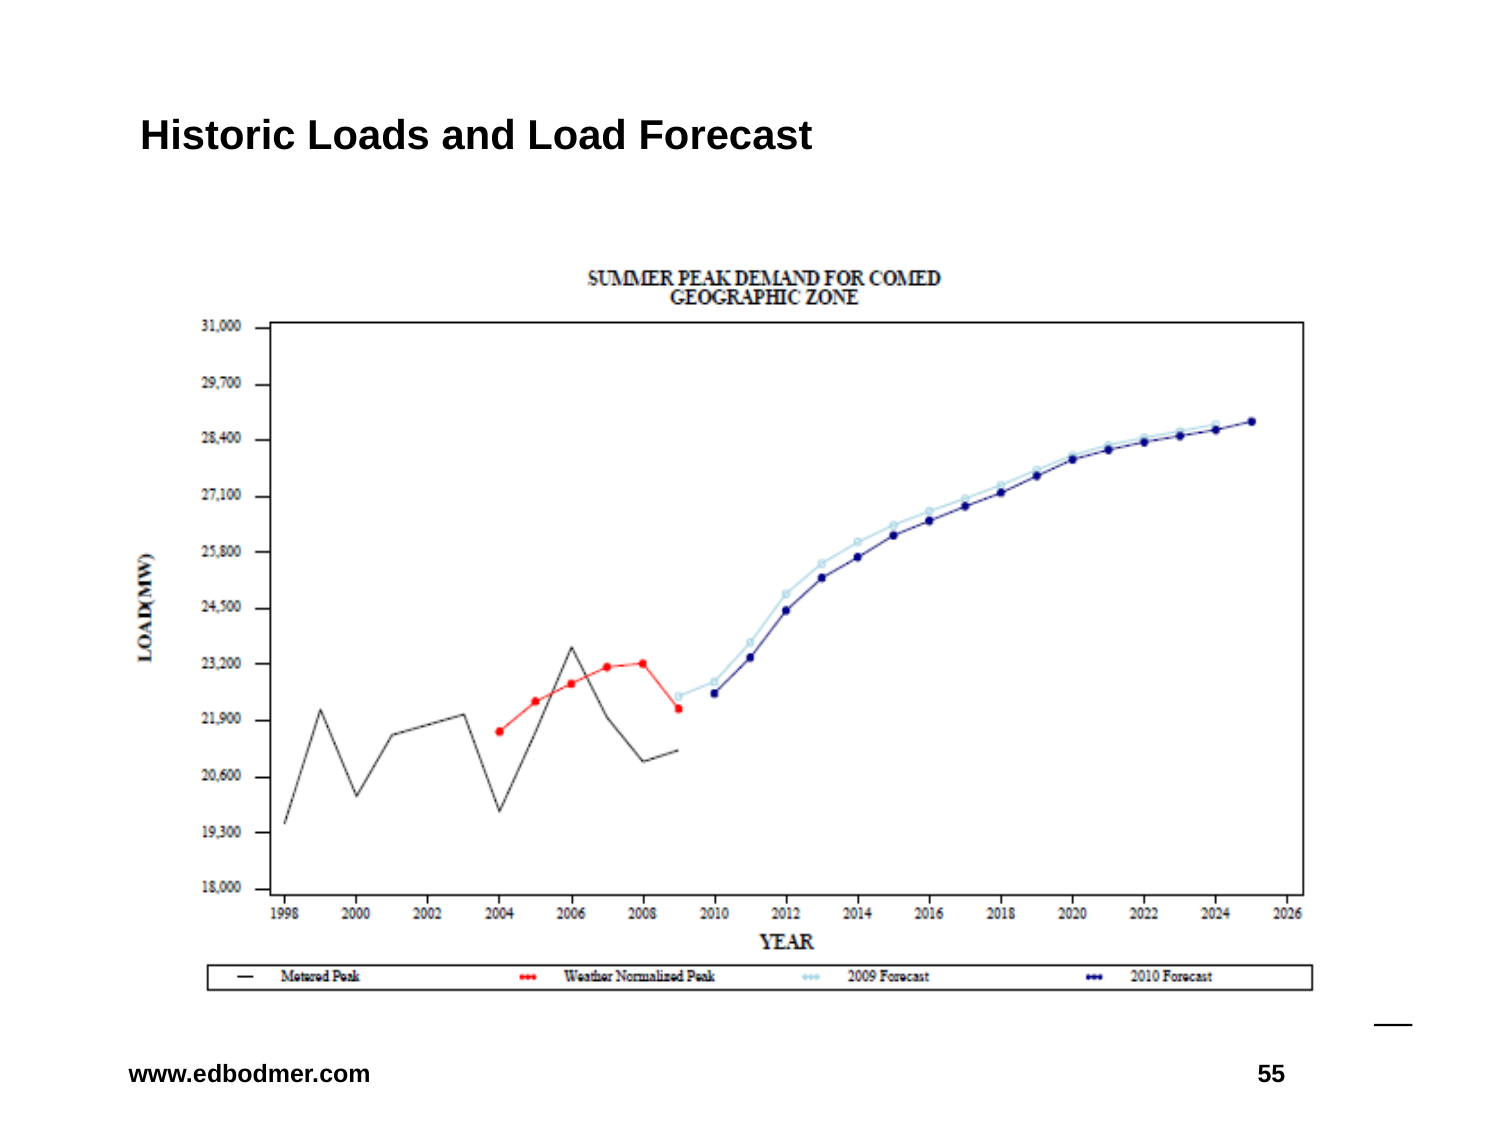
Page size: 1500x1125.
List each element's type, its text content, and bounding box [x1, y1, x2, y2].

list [49, 212, 1375, 1051]
title Historic Loads and Load Forecast [125, 99, 1288, 210]
